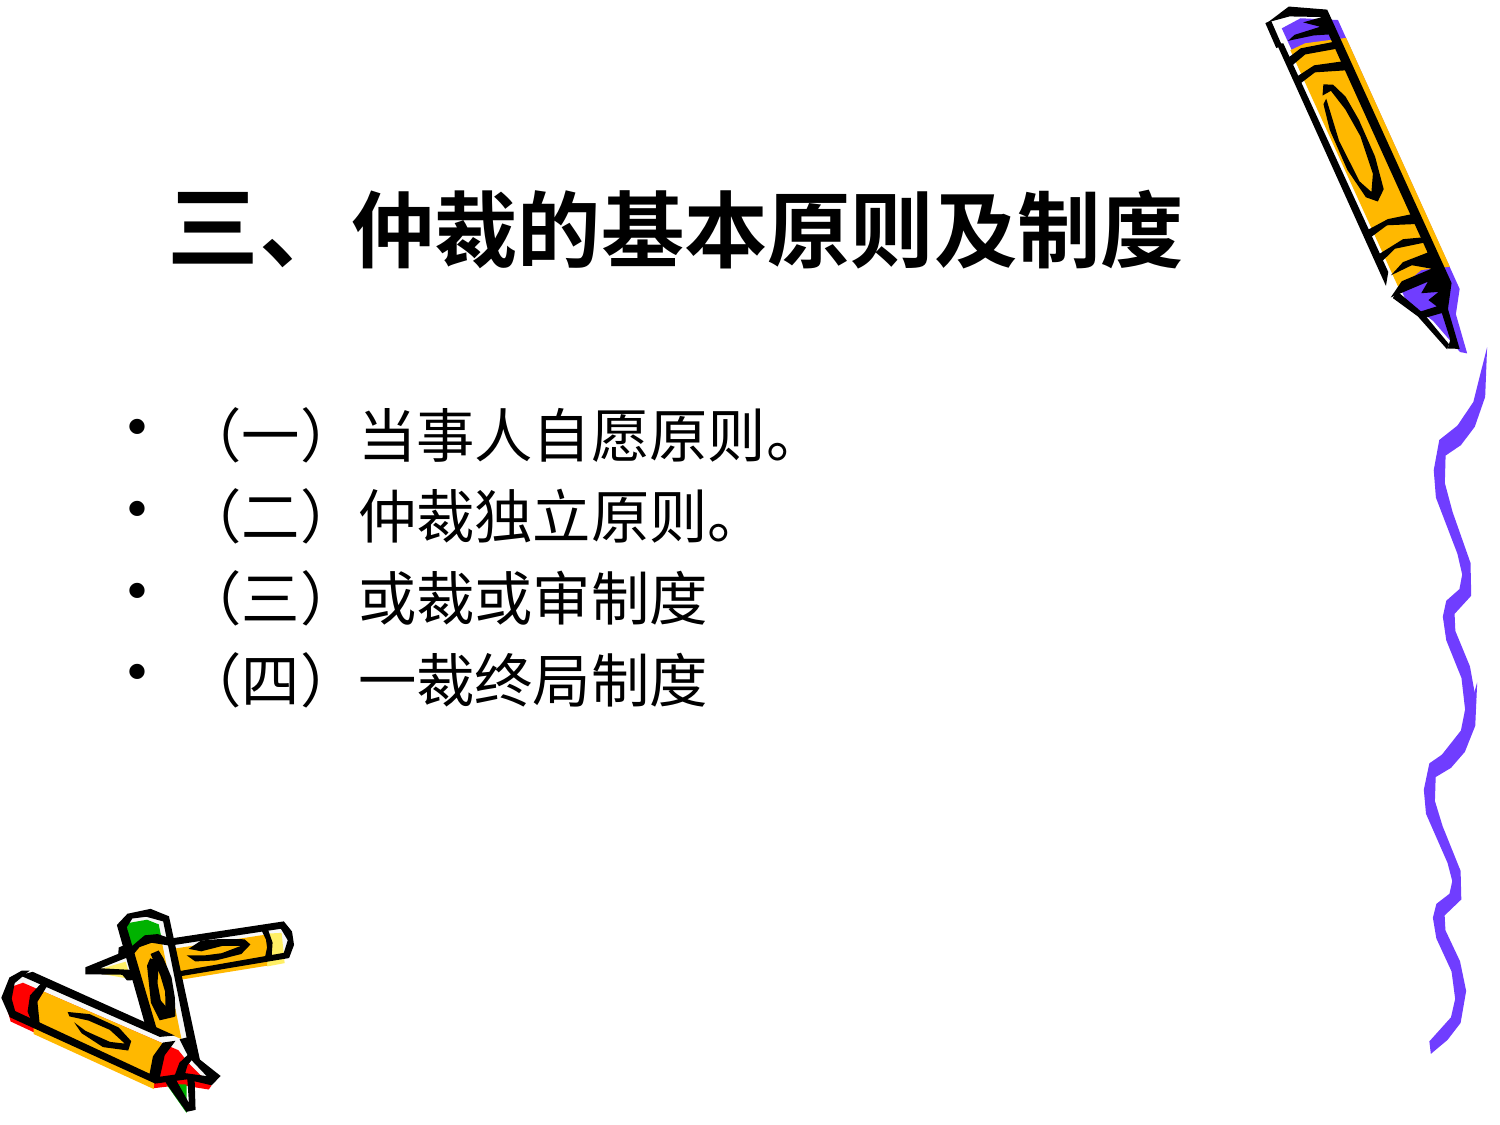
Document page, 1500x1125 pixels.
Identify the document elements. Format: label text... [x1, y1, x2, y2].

list （一）当事人自愿原则。 （二）仲裁独立原则。 （三）或裁或审制度 （四）一裁终局制度 [112, 299, 1376, 901]
title 三、仲裁的基本原则及制度 [112, 24, 1240, 288]
